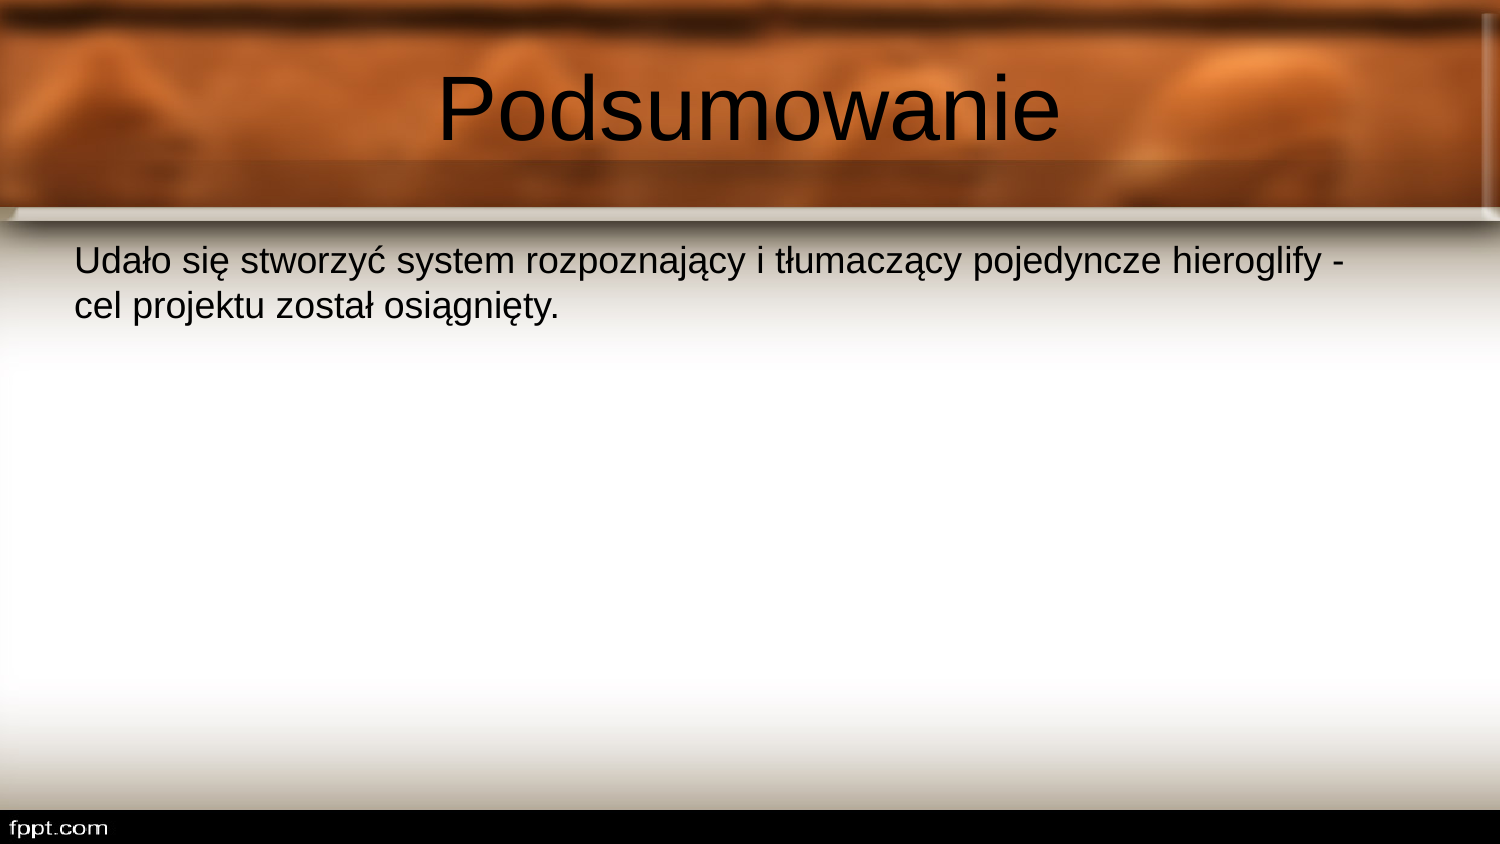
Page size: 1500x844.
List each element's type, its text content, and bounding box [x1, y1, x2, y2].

picture [0, 0, 1500, 844]
list Udało się stworzyć system rozpoznający i tłumaczący pojedyncze hieroglify - cel projektu został osiągnięty. [59, 228, 1410, 786]
title Podsumowanie [75, 33, 1425, 175]
